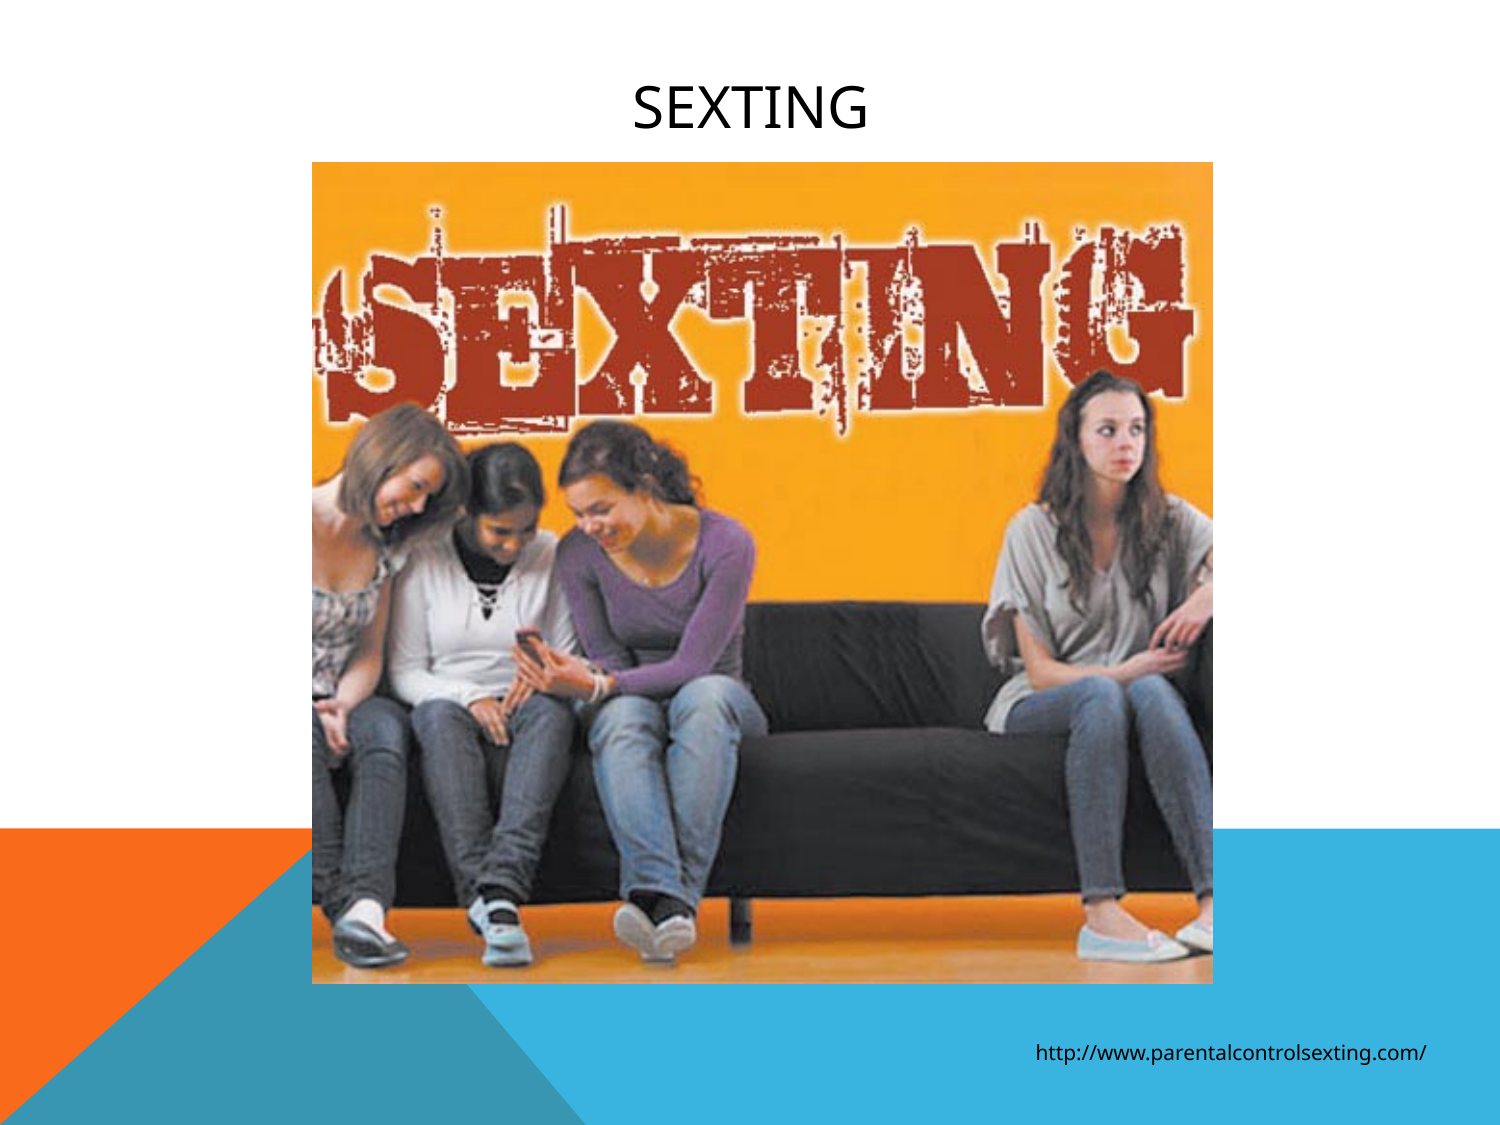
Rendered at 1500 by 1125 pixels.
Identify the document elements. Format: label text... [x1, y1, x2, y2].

picture [312, 162, 1213, 984]
text_box http://www.parentalcontrolsexting.com/ [1020, 1032, 1442, 1073]
title Sexting [135, 60, 1369, 150]
